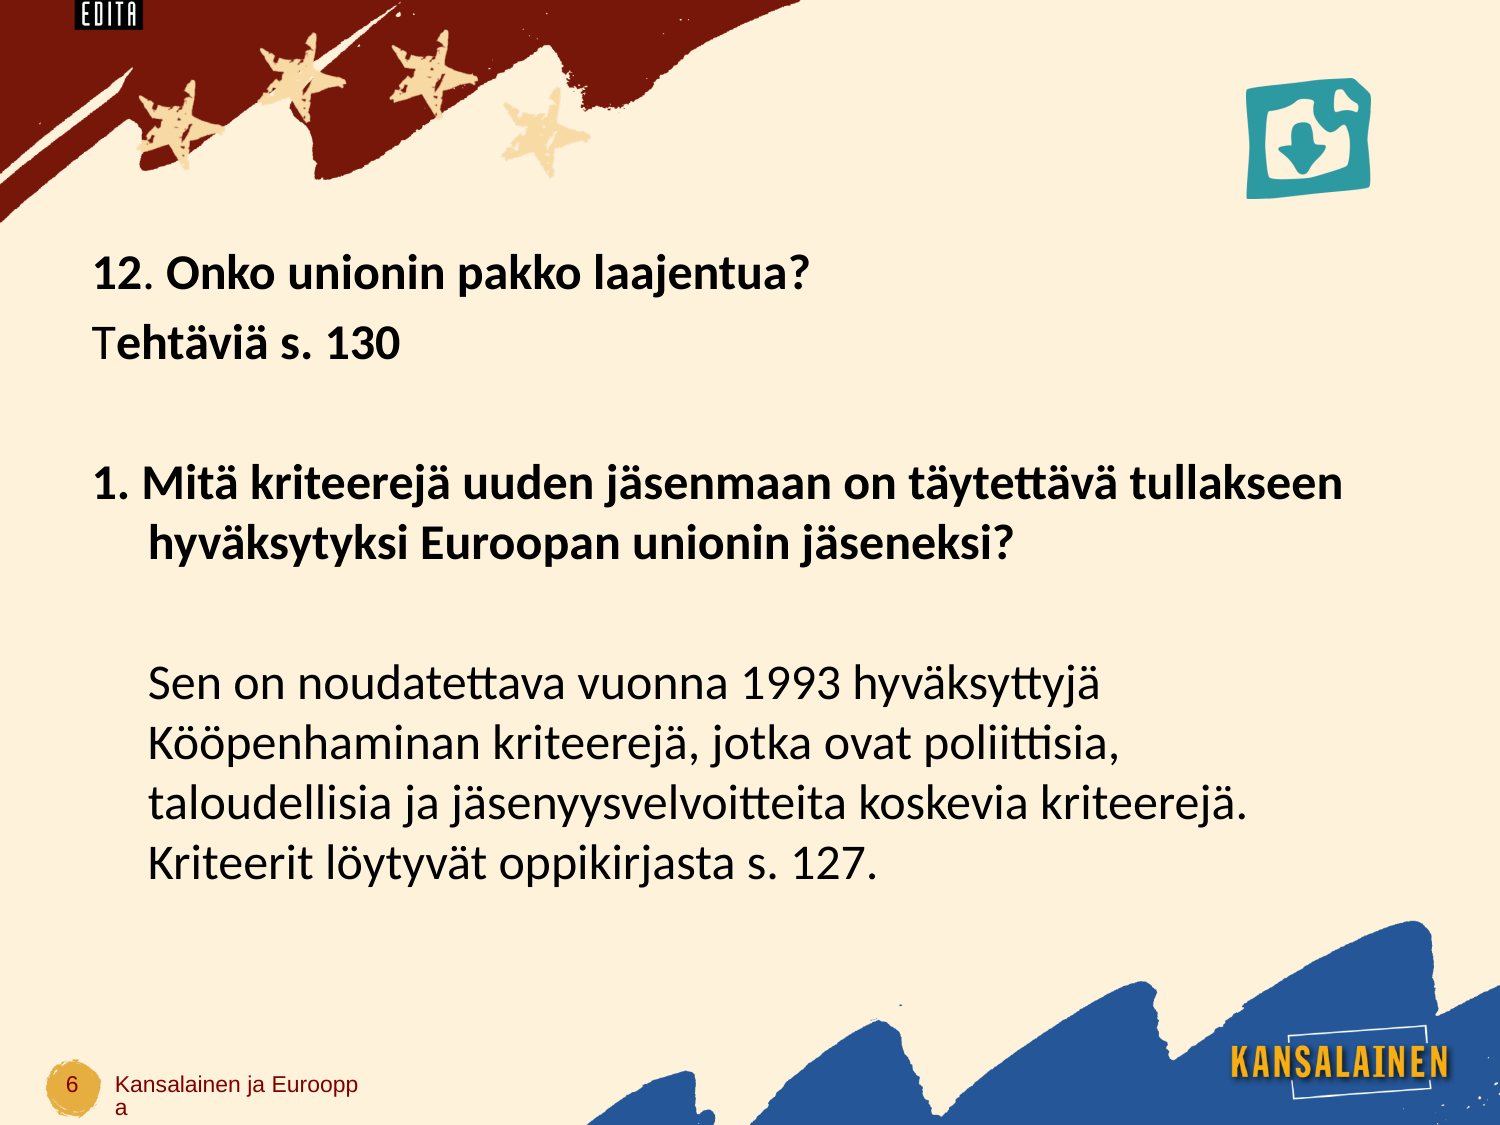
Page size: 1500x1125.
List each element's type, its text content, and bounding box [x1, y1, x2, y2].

list 12. Onko unionin pakko laajentua? Tehtäviä s. 130 1. Mitä kriteerejä uuden jäsenmaan on täytettävä tullakseen hyväksytyksi Euroopan unionin jäseneksi? Sen on noudatettava vuonna 1993 hyväksyttyjä Kööpenhaminan kriteerejä, jotka ovat poliittisia, taloudellisia ja jäsenyysvelvoitteita koskevia kriteerejä. Kriteerit löytyvät oppikirjasta s. 127. [76, 231, 1389, 1088]
slide_number 6 [37, 1062, 99, 1125]
picture [0, 0, 1500, 1125]
footer Kansalainen ja Eurooppa [99, 1062, 376, 1125]
